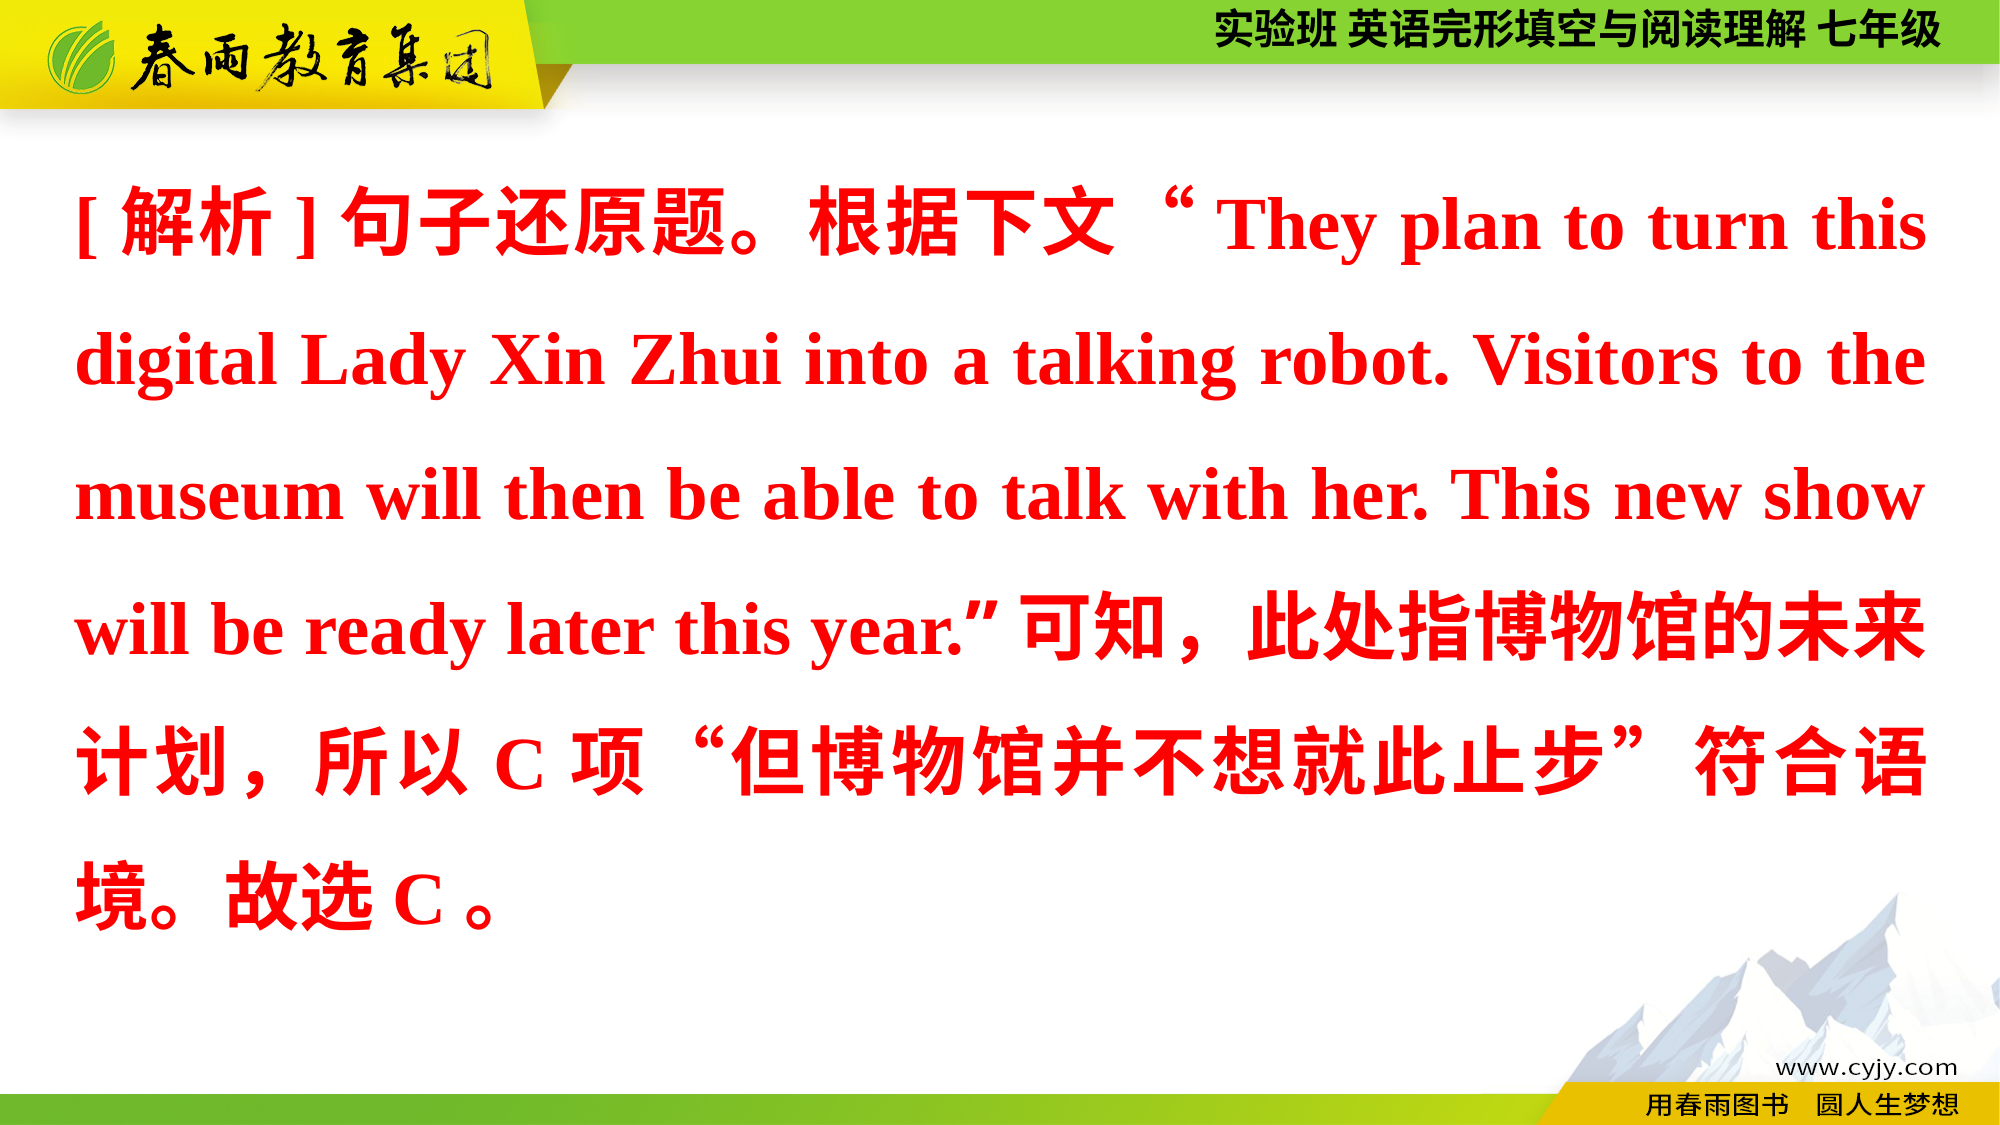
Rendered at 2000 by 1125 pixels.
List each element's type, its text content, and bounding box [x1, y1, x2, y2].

list [解析]句子还原题。根据下文“They plan to turn this digital Lady Xin Zhui into a talking robot. Visitors to the museum will then be able to talk with her. This new show will be ready later this year.”可知，此处指博物馆的未来计划，所以C项“但博物馆并不想就此止步”符合语境。故选C。 [59, 122, 1944, 939]
picture [0, 0, 2000, 1125]
